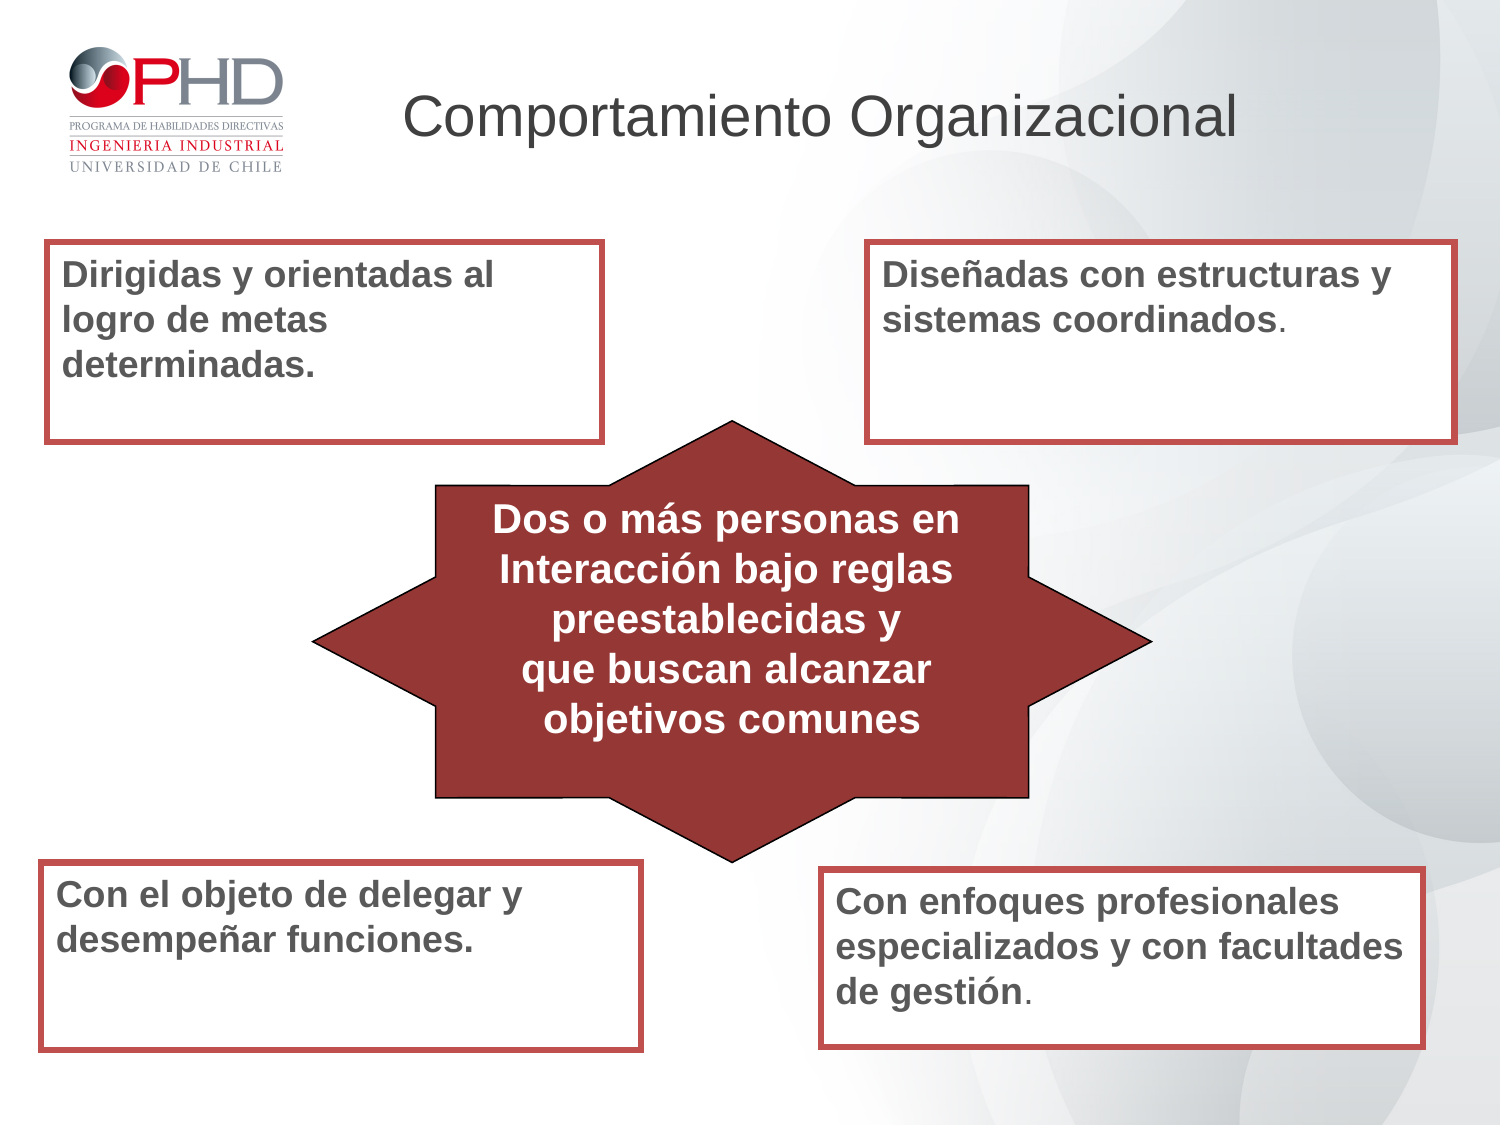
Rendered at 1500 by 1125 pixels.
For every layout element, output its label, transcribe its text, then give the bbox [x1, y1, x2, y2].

text_box Dos o más personas en Interacción bajo reglas preestablecidas y que buscan alcanzar objetivos comunes [312, 420, 1152, 863]
text_box Con enfoques profesionales especializados y con facultades de gestión. [820, 869, 1424, 1047]
text_box Con el objeto de delegar y desempeñar funciones. [41, 862, 642, 1050]
text_box Diseñadas con estructuras y sistemas coordinados. [867, 242, 1455, 443]
title Comportamiento Organizacional [276, 77, 1366, 150]
picture [0, 0, 1500, 1125]
text_box Dirigidas y orientadas al logro de metas determinadas. [46, 242, 603, 443]
